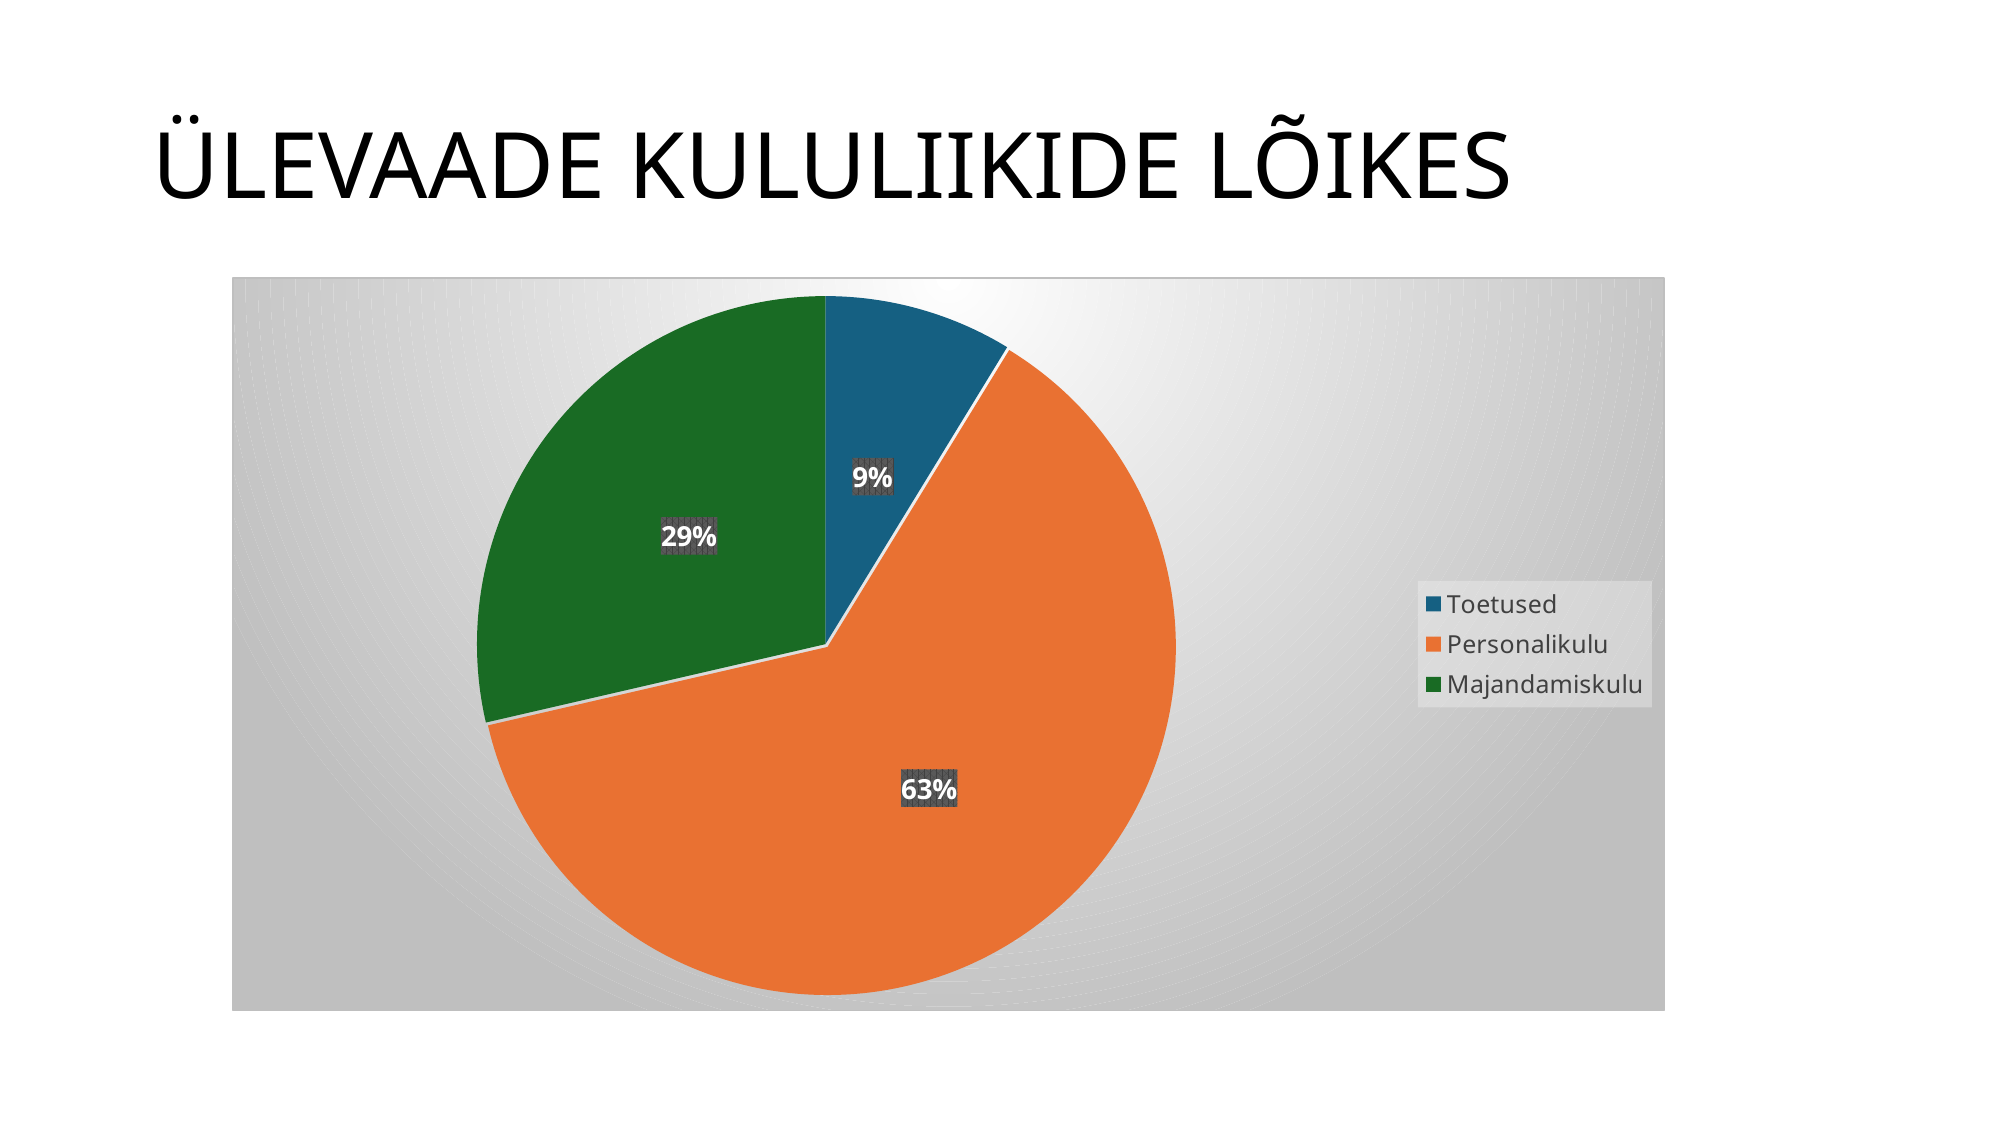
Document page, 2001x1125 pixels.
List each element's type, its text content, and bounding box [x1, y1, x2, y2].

title ÜLEVAADE KULULIIKIDE LÕIKES [137, 59, 1863, 278]
chart [231, 276, 1666, 1012]
